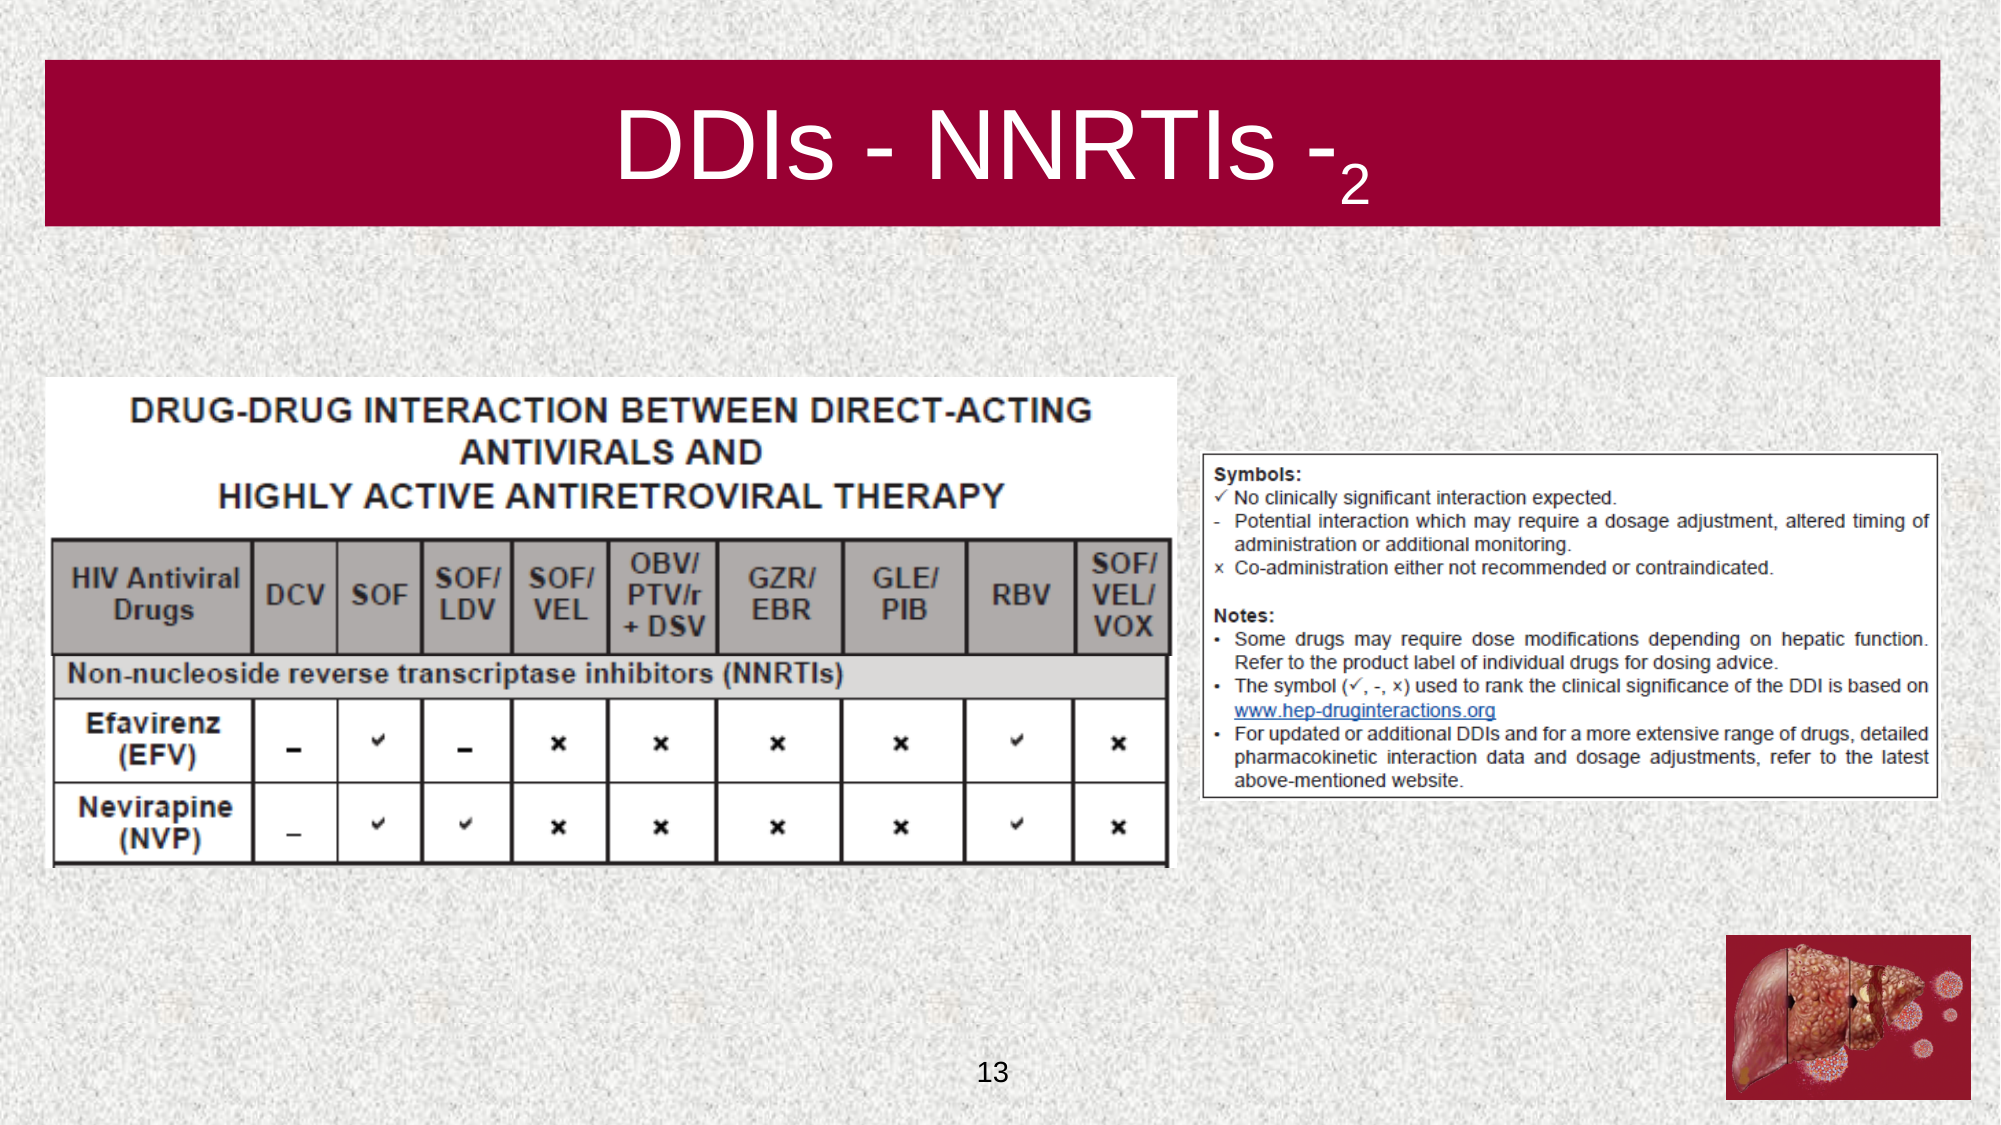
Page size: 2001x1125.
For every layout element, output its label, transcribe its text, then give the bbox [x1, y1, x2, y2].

text_box DDIs - NNRTIs -2 [45, 59, 1941, 227]
picture [0, 0, 2001, 1125]
text_box 13 [759, 1040, 1227, 1101]
